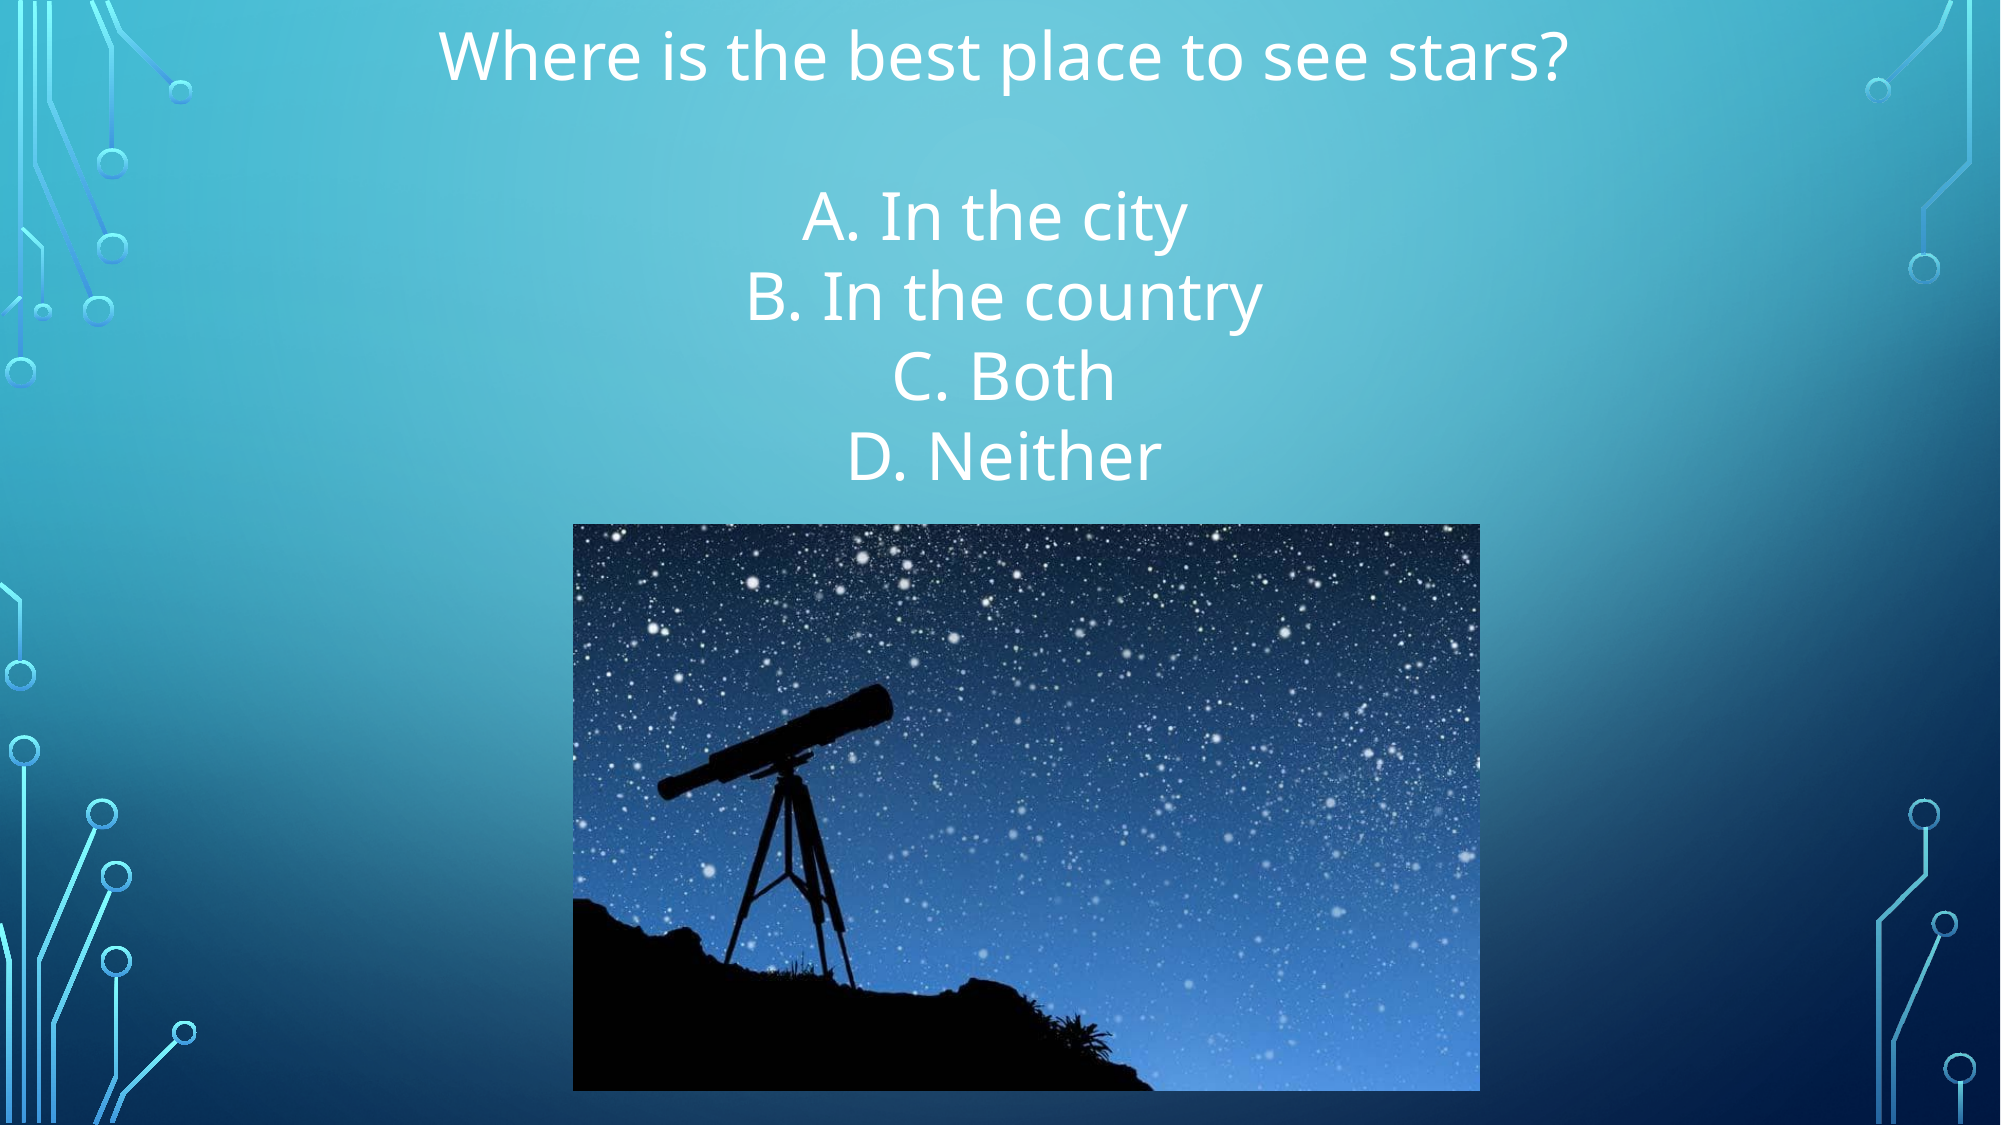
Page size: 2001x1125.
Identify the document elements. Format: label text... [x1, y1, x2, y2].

text_box Where is the best place to see stars? In the city In the country Both Neither [399, 6, 1609, 502]
picture [573, 524, 1481, 1092]
